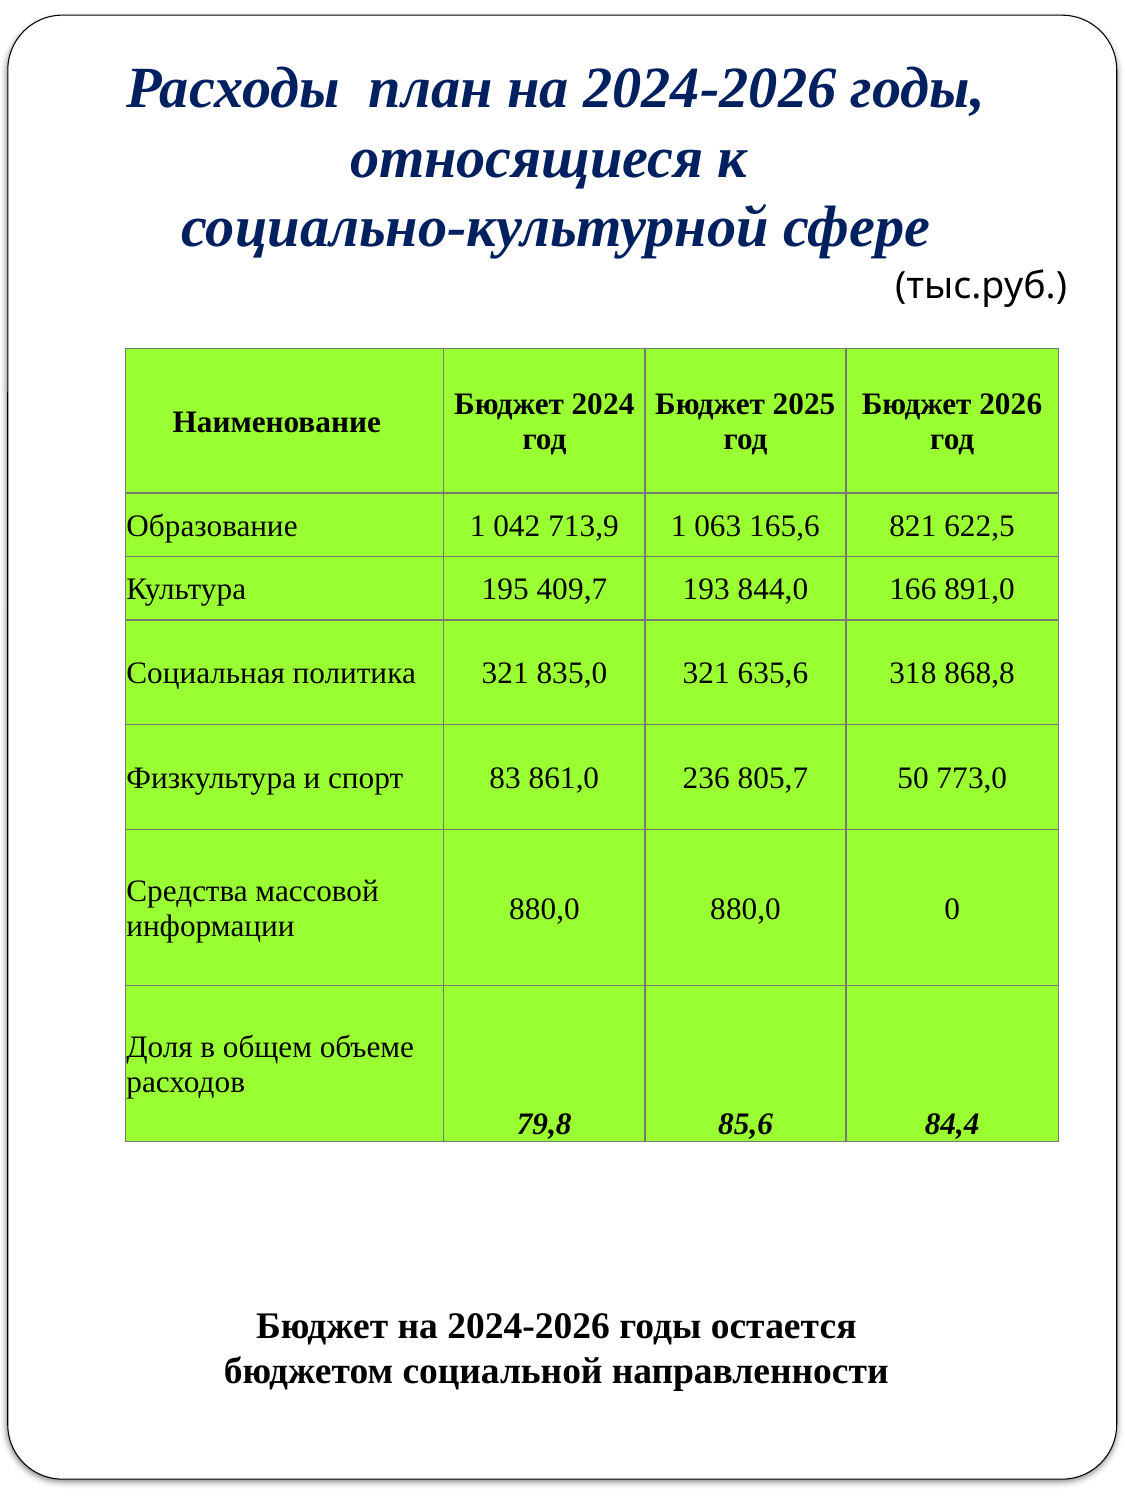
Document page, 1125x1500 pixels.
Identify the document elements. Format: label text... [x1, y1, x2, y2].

text_box Бюджет на 2024-2026 годы остается бюджетом социальной направленности [172, 1293, 941, 1399]
table_cell Доля в общем объеме расходов [126, 986, 443, 1141]
table_cell 0 [847, 830, 1058, 985]
table_cell 1 042 713,9 [444, 494, 644, 556]
text_box (тыс.руб.) [880, 253, 1083, 314]
text_box Расходы план на 2024-2026 годы, относящиеся к социально-культурной сфере [54, 41, 1058, 266]
table_cell Социальная политика [126, 621, 443, 724]
table_cell Физкультура и спорт [126, 725, 443, 829]
table_header Наименование [126, 349, 443, 492]
table_cell 195 409,7 [444, 557, 644, 619]
table_cell 318 868,8 [847, 621, 1058, 724]
table_cell 50 773,0 [847, 725, 1058, 829]
table_cell Культура [126, 557, 443, 619]
table_header Бюджет 2024 год [444, 349, 644, 492]
table_cell Средства массовой информации [126, 830, 443, 985]
table_cell 193 844,0 [646, 557, 845, 619]
table_cell 166 891,0 [847, 557, 1058, 619]
table_cell 236 805,7 [646, 725, 845, 829]
table_cell 321 635,6 [646, 621, 845, 724]
table_cell 880,0 [646, 830, 845, 985]
table_cell 321 835,0 [444, 621, 644, 724]
table_cell 821 622,5 [847, 494, 1058, 556]
table_cell 880,0 [444, 830, 644, 985]
table_cell 1 063 165,6 [646, 494, 845, 556]
table_cell Образование [126, 494, 443, 556]
table_header Бюджет 2025 год [646, 349, 845, 492]
table_cell 85,6 [646, 986, 845, 1141]
table_cell 83 861,0 [444, 725, 644, 829]
table_cell 79,8 [444, 986, 644, 1141]
table_cell 84,4 [847, 986, 1058, 1141]
table_header Бюджет 2026 год [847, 349, 1058, 492]
